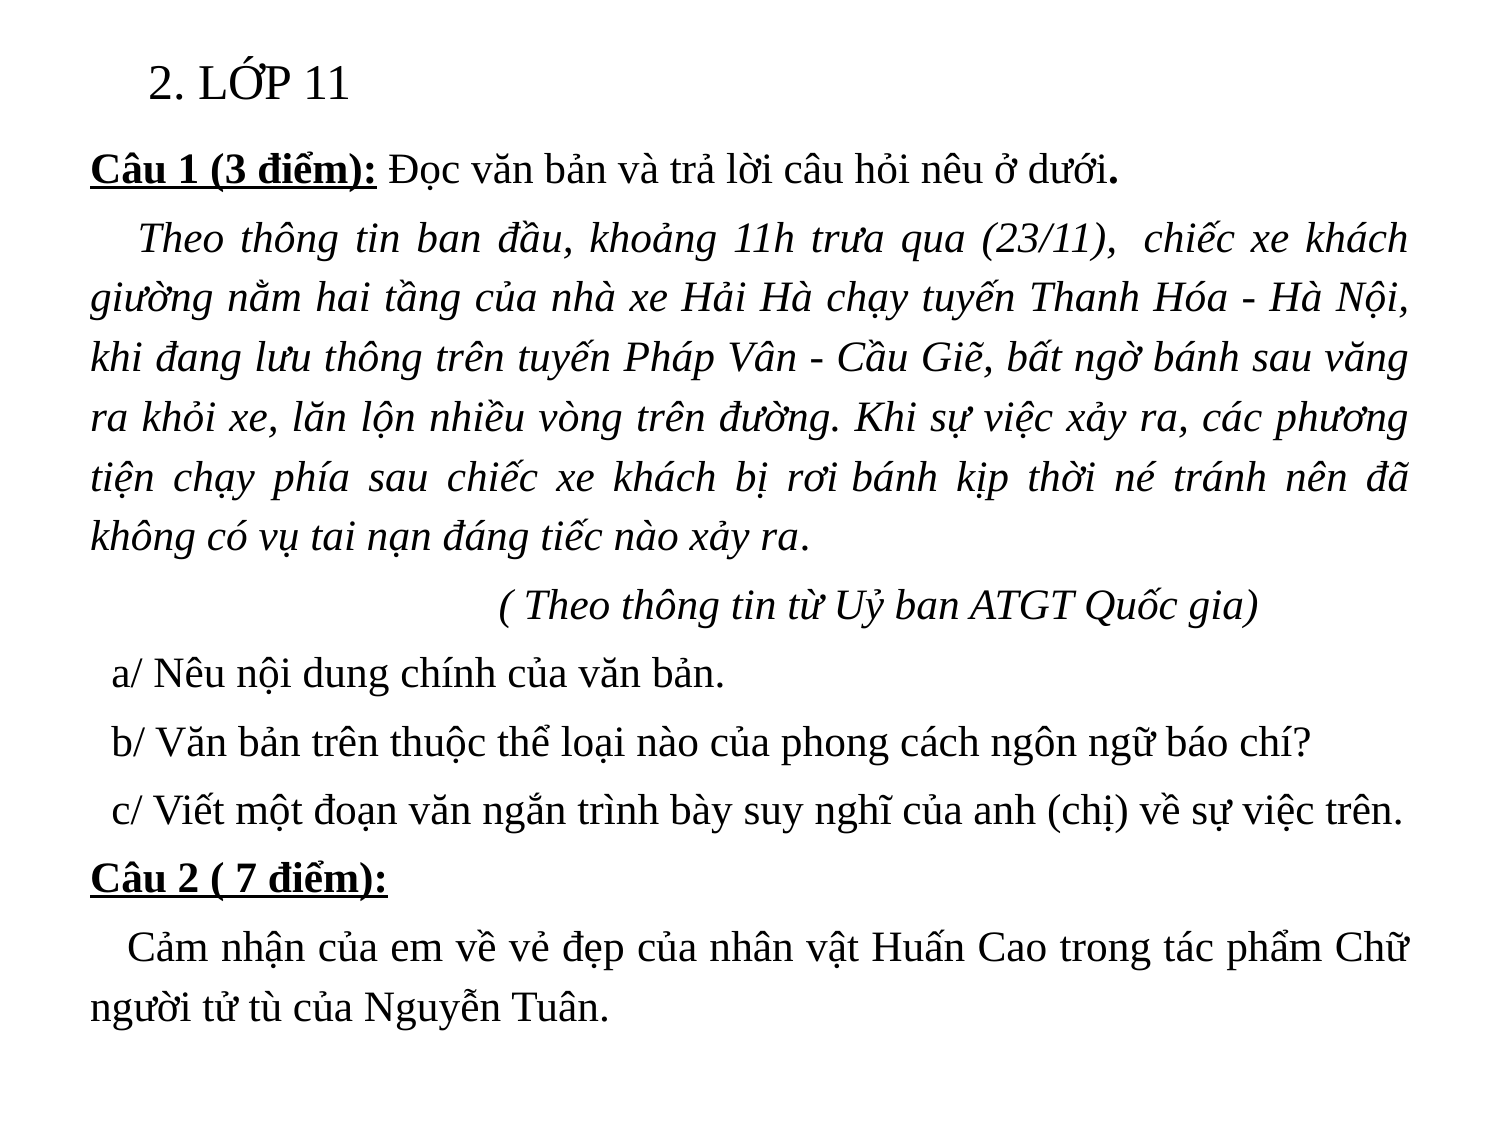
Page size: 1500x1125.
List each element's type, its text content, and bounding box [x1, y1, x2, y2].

list Câu 1 (3 điểm): Đọc văn bản và trả lời câu hỏi nêu ở dưới. Theo thông tin ban đầu, khoảng 11h trưa qua (23/11), chiếc xe khách giường nằm hai tầng của nhà xe Hải Hà chạy tuyến Thanh Hóa - Hà Nội, khi đang lưu thông trên tuyến Pháp Vân - Cầu Giẽ, bất ngờ bánh sau văng ra khỏi xe, lăn lộn nhiều vòng trên đường. Khi sự việc xảy ra, các phương tiện chạy phía sau chiếc xe khách bị rơi bánh kịp thời né tránh nên đã không có vụ tai nạn đáng tiếc nào xảy ra. ( Theo thông tin từ Uỷ ban ATGT Quốc gia) a/ Nêu nội dung chính của văn bản. b/ Văn bản trên thuộc thể loại nào của phong cách ngôn ngữ báo chí? c/ Viết một đoạn văn ngắn trình bày suy nghĩ của anh (chị) về sự việc trên. Câu 2 ( 7 điểm): Cảm nhận của em về vẻ đẹp của nhân vật Huấn Cao trong tác phẩm Chữ người tử tù của Nguyễn Tuân. [75, 125, 1425, 1075]
title 2. LỚP 11 [75, 24, 425, 125]
